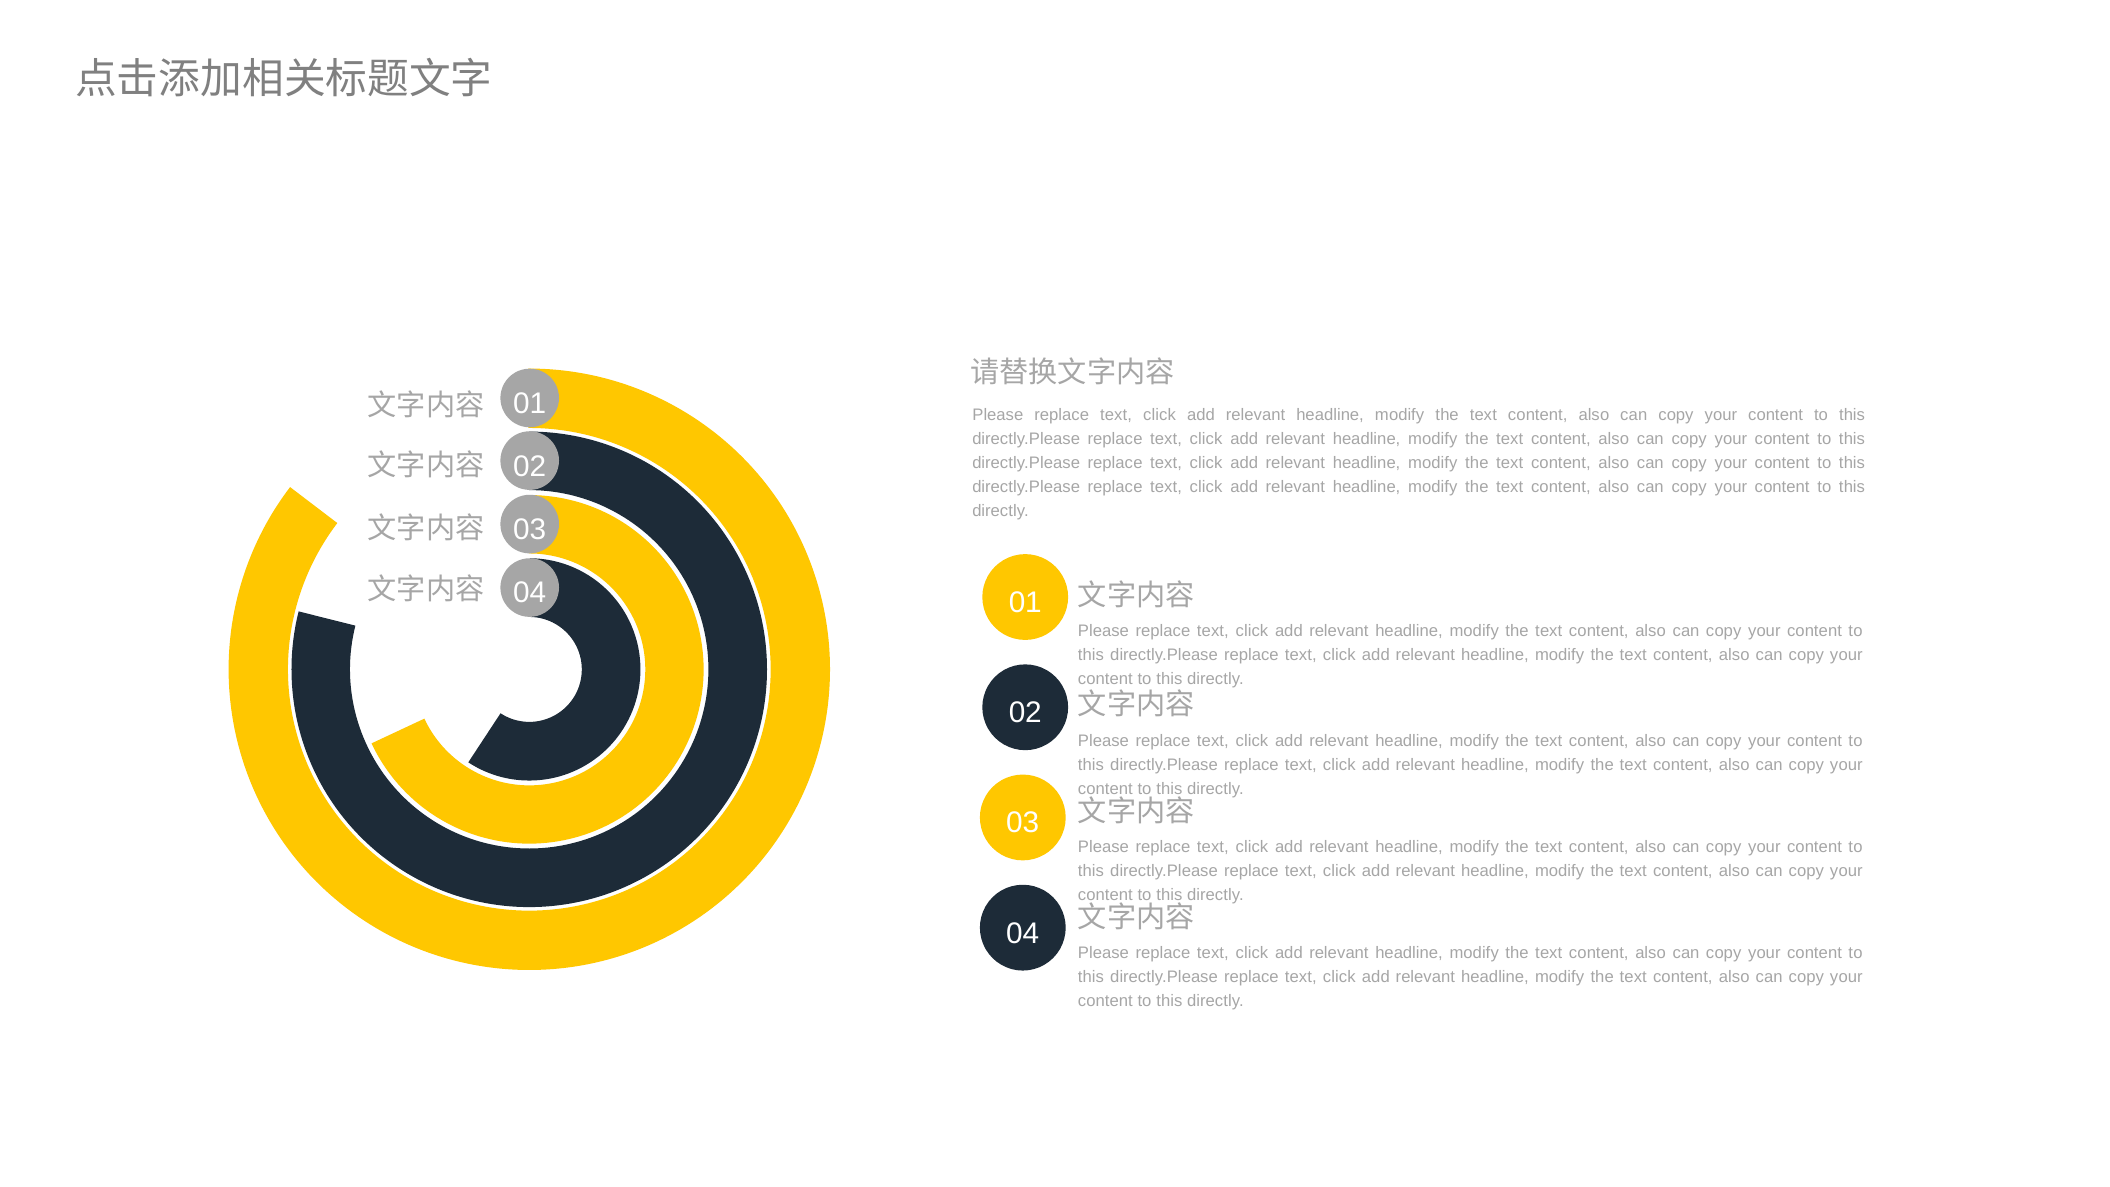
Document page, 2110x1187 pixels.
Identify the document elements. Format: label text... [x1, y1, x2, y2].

text_box 文字内容 [1077, 798, 1251, 827]
text_box 04 [978, 883, 1067, 972]
text_box 文字内容 [1077, 569, 1251, 611]
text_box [228, 368, 830, 971]
text_box 请替换文字内容 [970, 346, 1209, 389]
text_box Please replace text, click add relevant headline, modify the text content, also can copy your content to this directly.Please replace text, click add relevant headline, modify the text content, also can copy your content to this directly. [1077, 725, 1864, 798]
text_box 01 [981, 553, 1070, 641]
text_box Please replace text, click add relevant headline, modify the text content, also can copy your content to this directly.Please replace text, click add relevant headline, modify the text content, also can copy your content to this directly.Please replace text, click add relevant headline, modify the text content, also can copy your content to this directly.Please replace text, click add relevant headline, modify the text content, also can copy your content to this directly. [972, 399, 1867, 520]
text_box 文字内容 [1077, 904, 1251, 933]
text_box Please replace text, click add relevant headline, modify the text content, also can copy your content to this directly.Please replace text, click add relevant headline, modify the text content, also can copy your content to this directly. [1077, 615, 1864, 688]
text_box 文字内容 [1077, 688, 1251, 721]
text_box 点击添加相关标题文字 [59, 44, 563, 107]
text_box Please replace text, click add relevant headline, modify the text content, also can copy your content to this directly.Please replace text, click add relevant headline, modify the text content, also can copy your content to this directly. [1077, 937, 1864, 1010]
text_box 03 [978, 773, 1067, 862]
text_box 02 [981, 663, 1070, 752]
text_box Please replace text, click add relevant headline, modify the text content, also can copy your content to this directly.Please replace text, click add relevant headline, modify the text content, also can copy your content to this directly. [1077, 831, 1864, 904]
